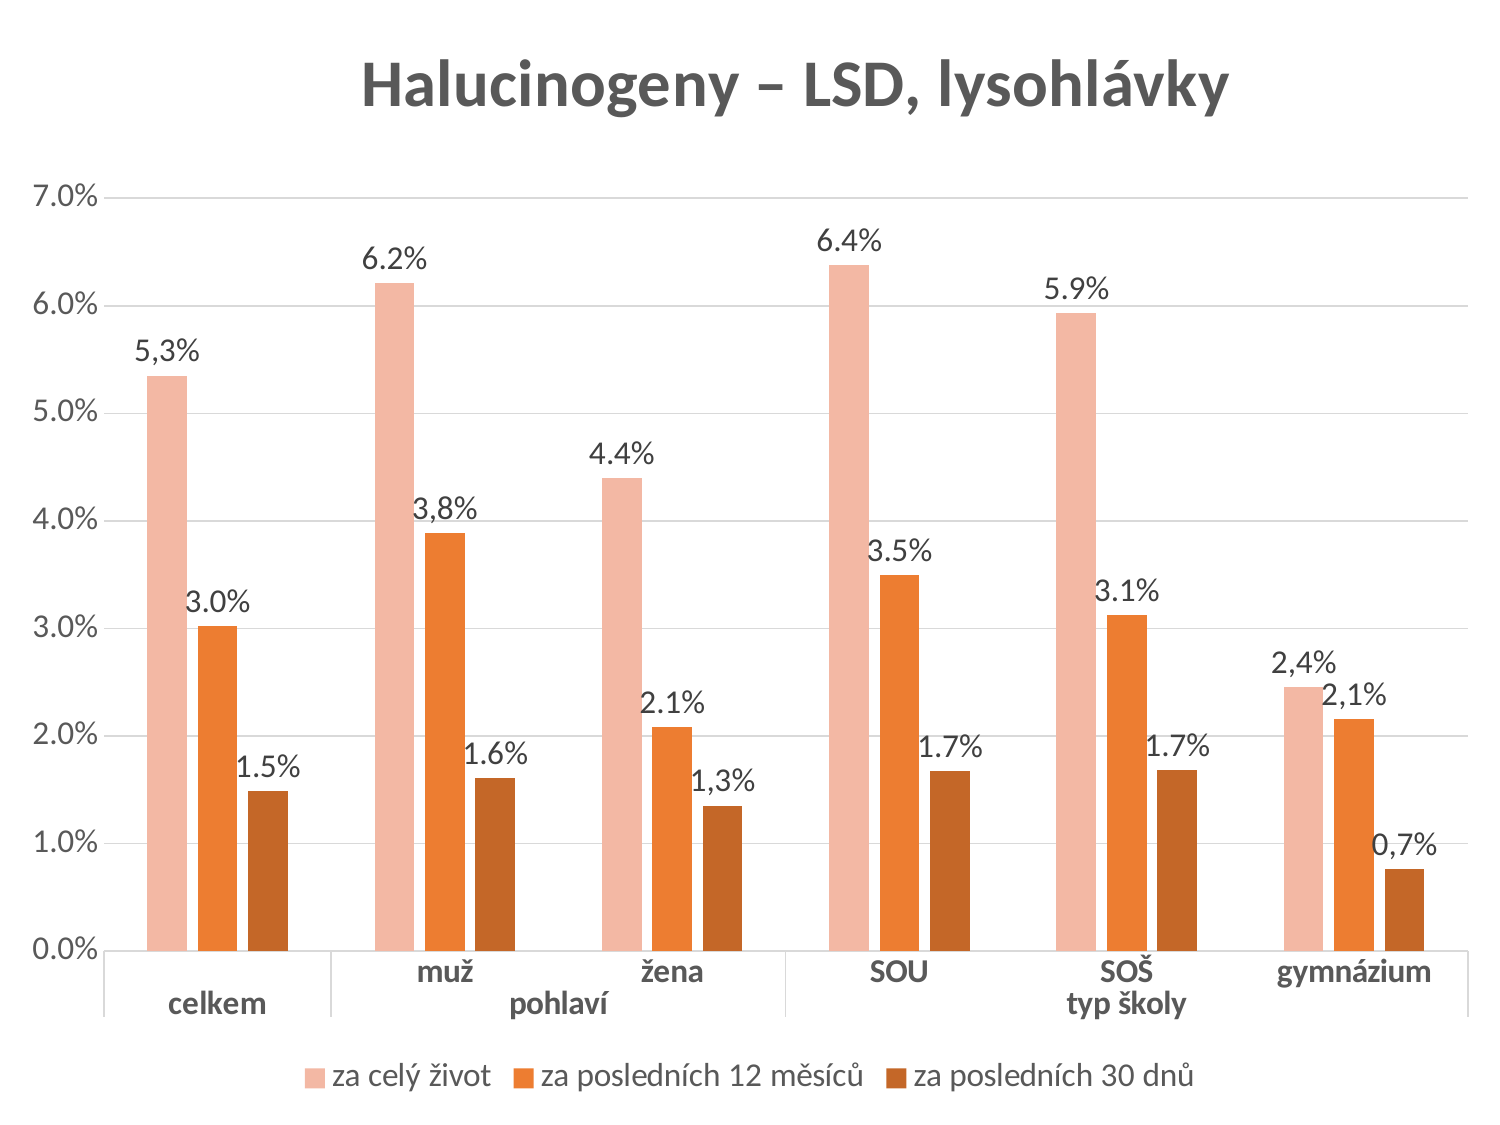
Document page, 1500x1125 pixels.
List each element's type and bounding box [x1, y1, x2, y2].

chart [2, 23, 1498, 1102]
